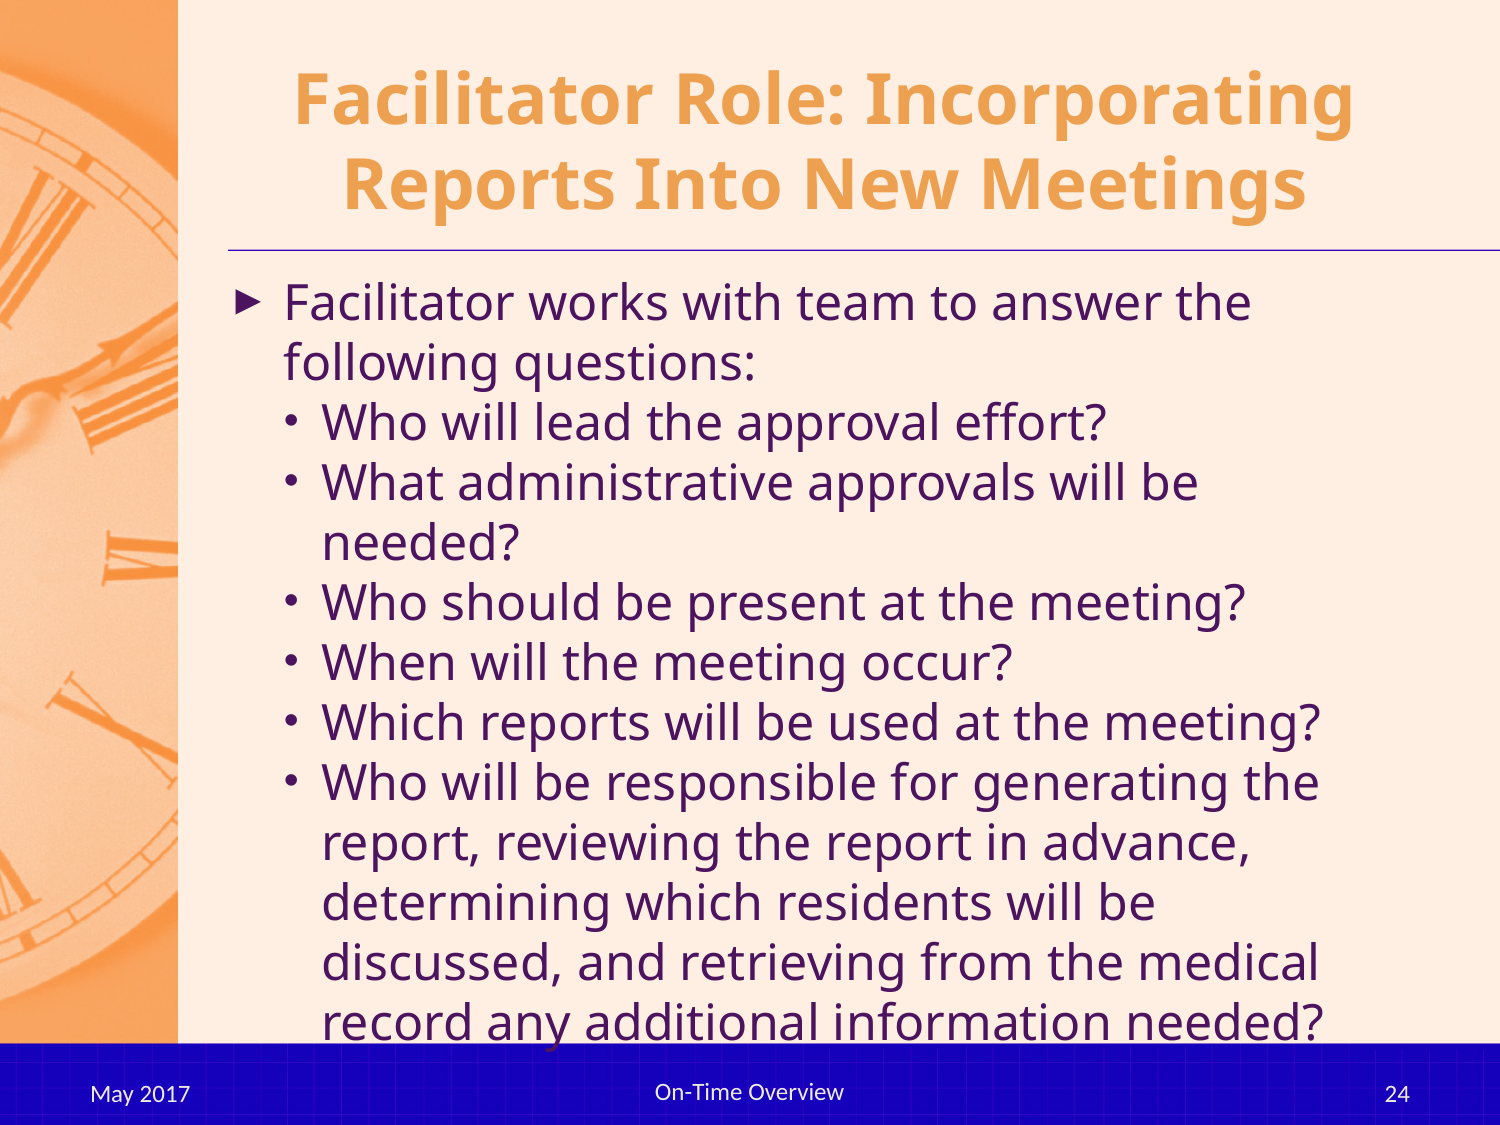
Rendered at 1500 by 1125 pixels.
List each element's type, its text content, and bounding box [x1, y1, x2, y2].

picture [0, 0, 1500, 1125]
title Facilitator Role: Incorporating Reports Into New Meetings [225, 45, 1425, 233]
list Facilitator works with team to answer the following questions: Who will lead the approval effort? What administrative approvals will be needed? Who should be present at the meeting? When will the meeting occur? Which reports will be used at the meeting? Who will be responsible for generating the report, reviewing the report in advance, determining which residents will be discussed, and retrieving from the medical record any additional information needed? [212, 262, 1425, 1005]
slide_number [75, 1062, 425, 1122]
slide_number 24 [1074, 1062, 1425, 1122]
footer On-Time Overview [512, 1060, 988, 1121]
